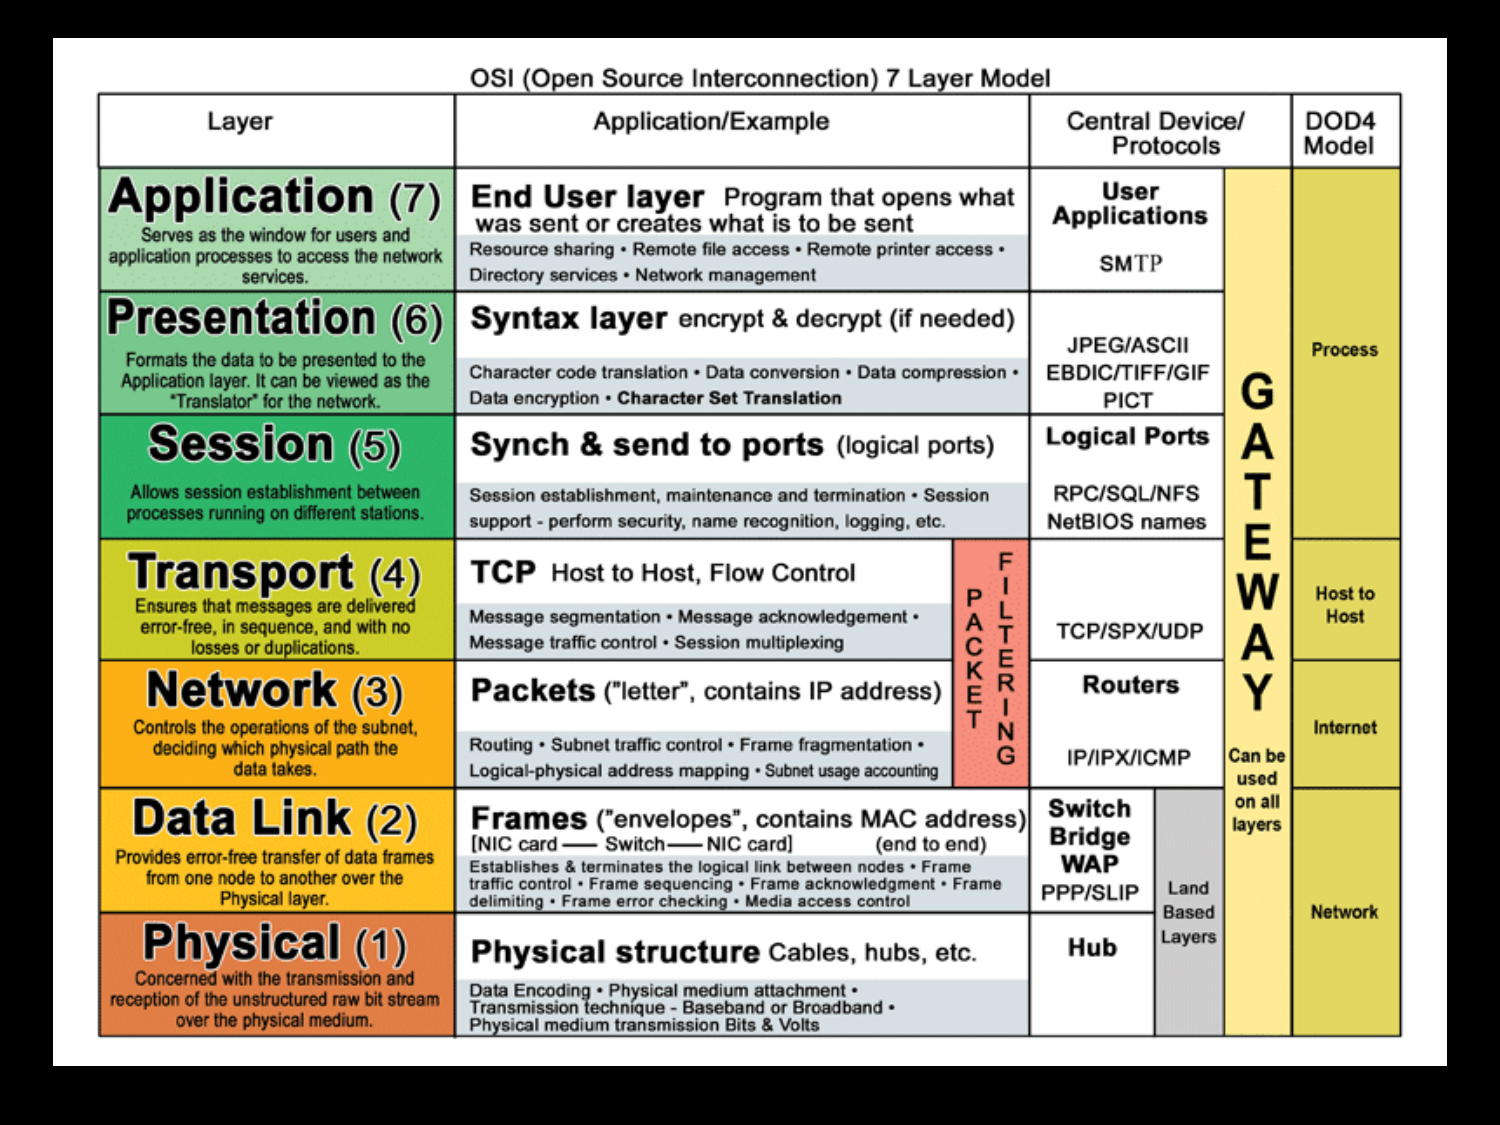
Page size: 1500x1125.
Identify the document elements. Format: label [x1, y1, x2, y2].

picture [52, 37, 1448, 1067]
